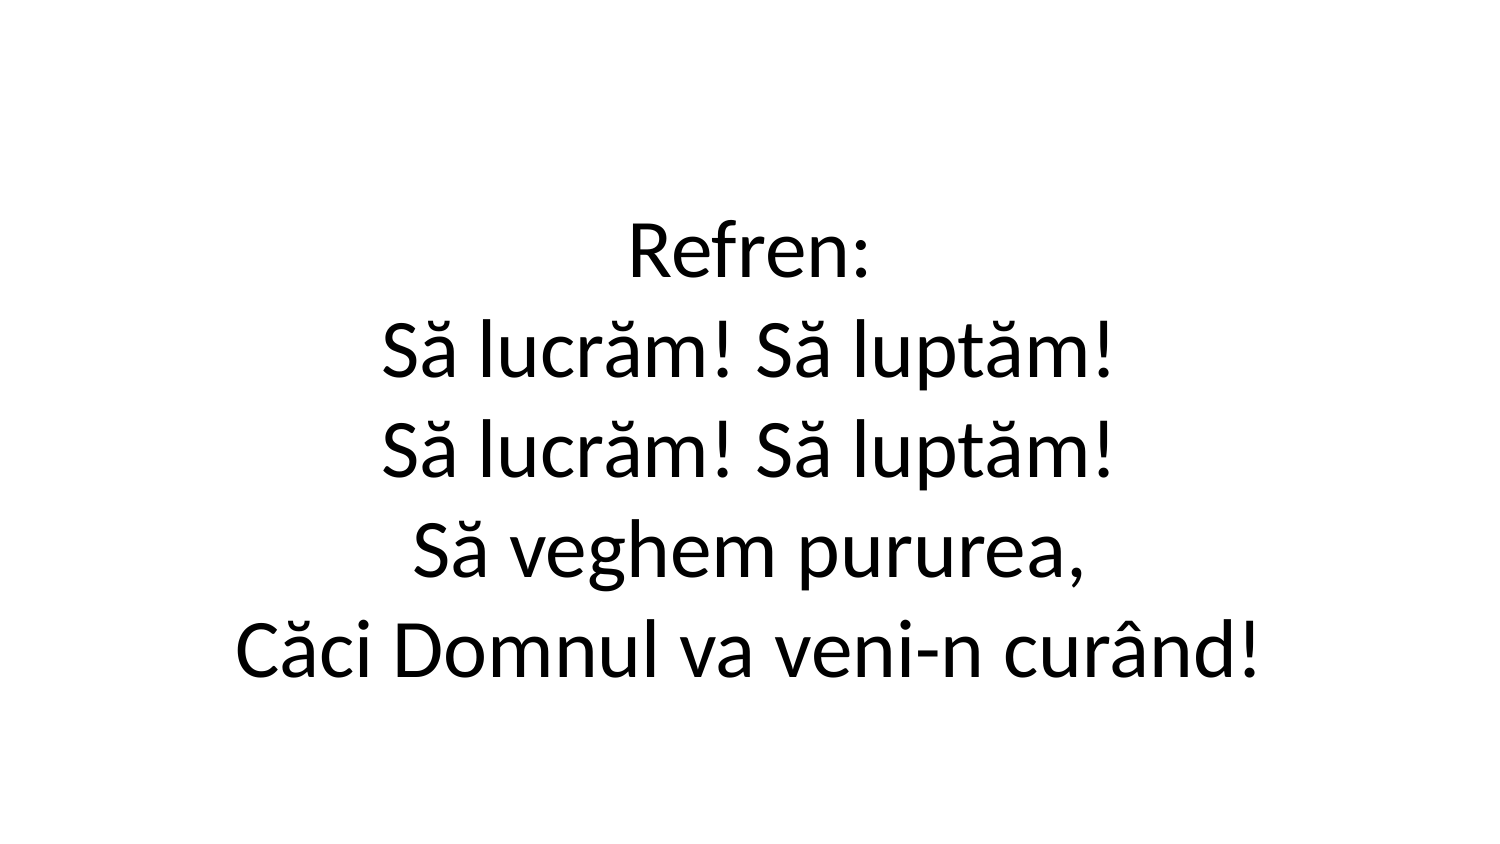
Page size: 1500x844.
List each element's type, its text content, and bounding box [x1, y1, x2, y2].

text_box Refren: Să lucrăm! Să luptăm! Să lucrăm! Să luptăm! Să veghem pururea, Căci Domnul va veni-n curând! [220, 142, 1280, 702]
